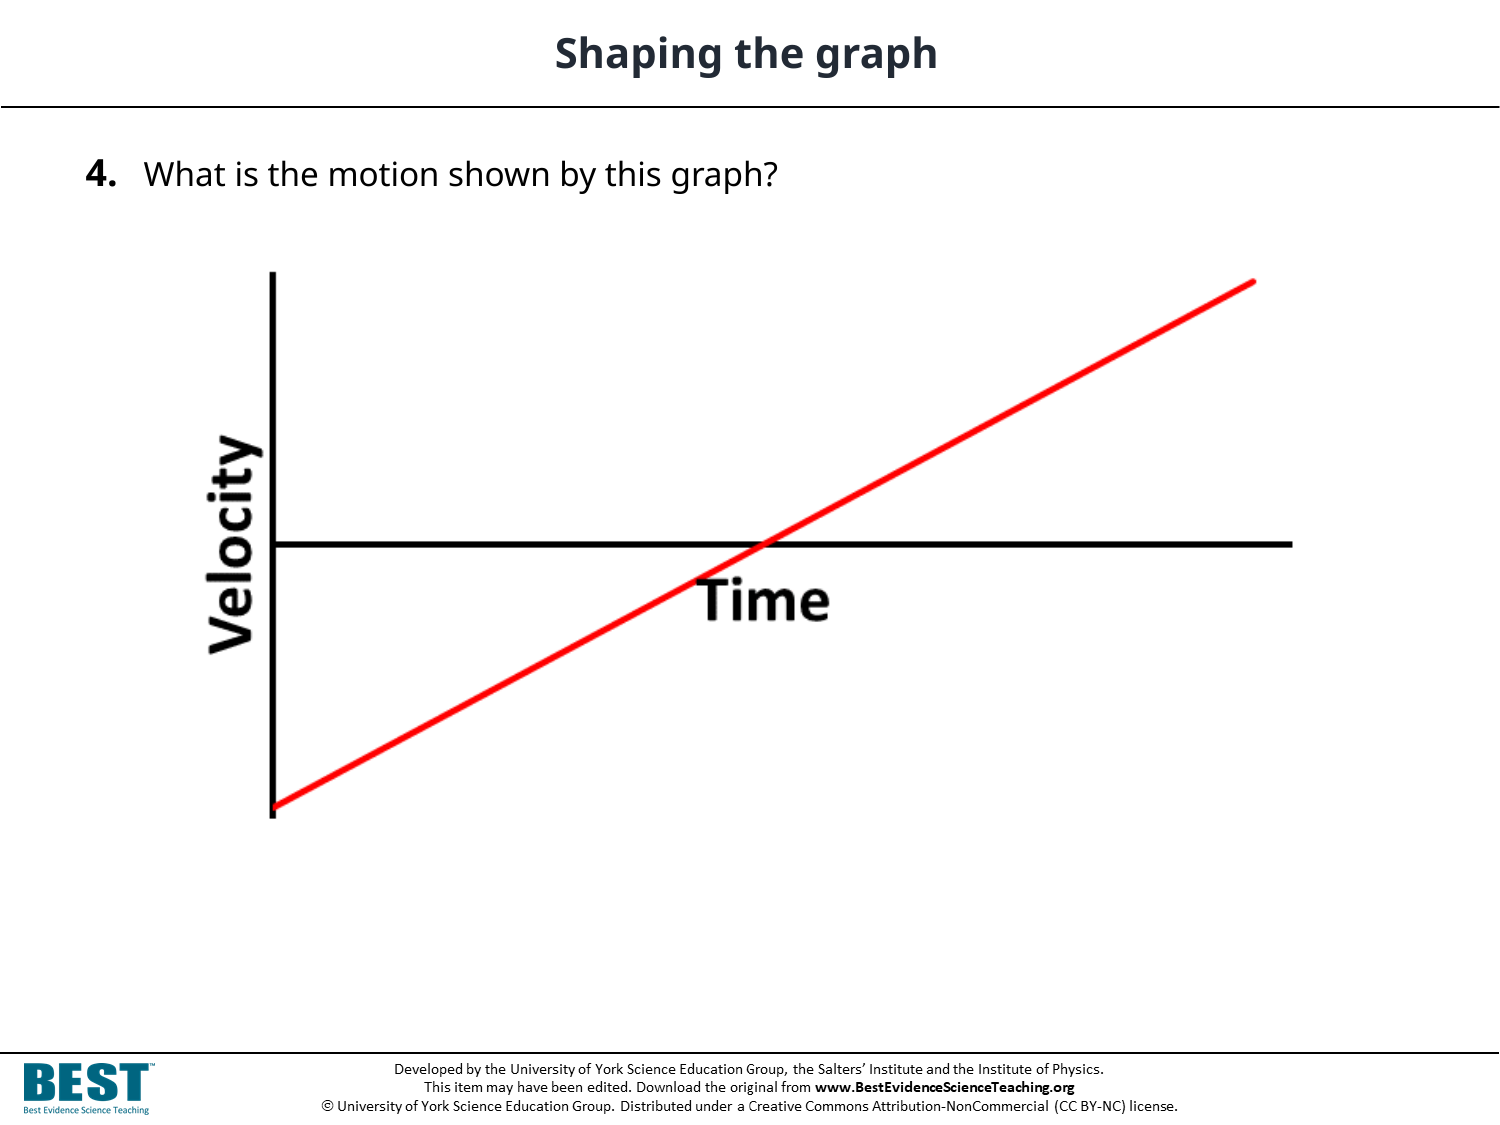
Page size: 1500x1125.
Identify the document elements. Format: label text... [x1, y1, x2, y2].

picture [0, 106, 1500, 1125]
text_box Shaping the graph [23, 4, 1471, 99]
